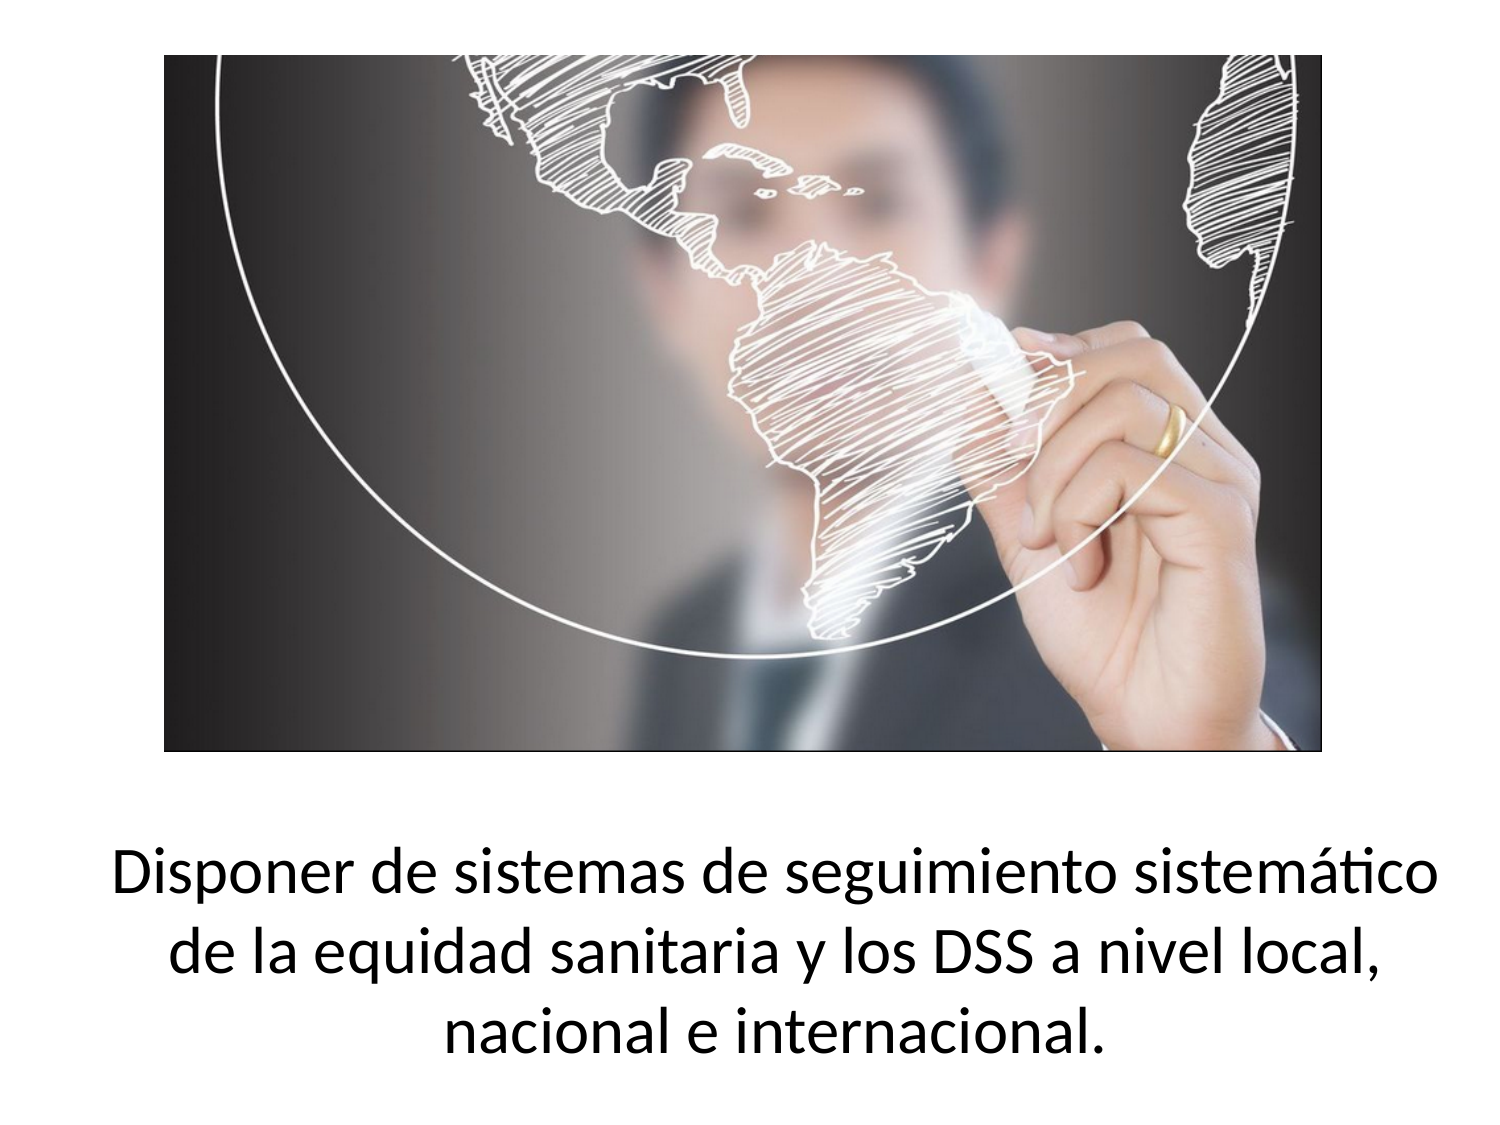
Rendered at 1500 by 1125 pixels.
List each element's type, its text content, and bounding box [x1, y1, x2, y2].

list Disponer de sistemas de seguimiento sistemático de la equidad sanitaria y los DSS a nivel local, nacional e internacional. [39, 819, 1457, 1125]
picture [164, 55, 1322, 753]
